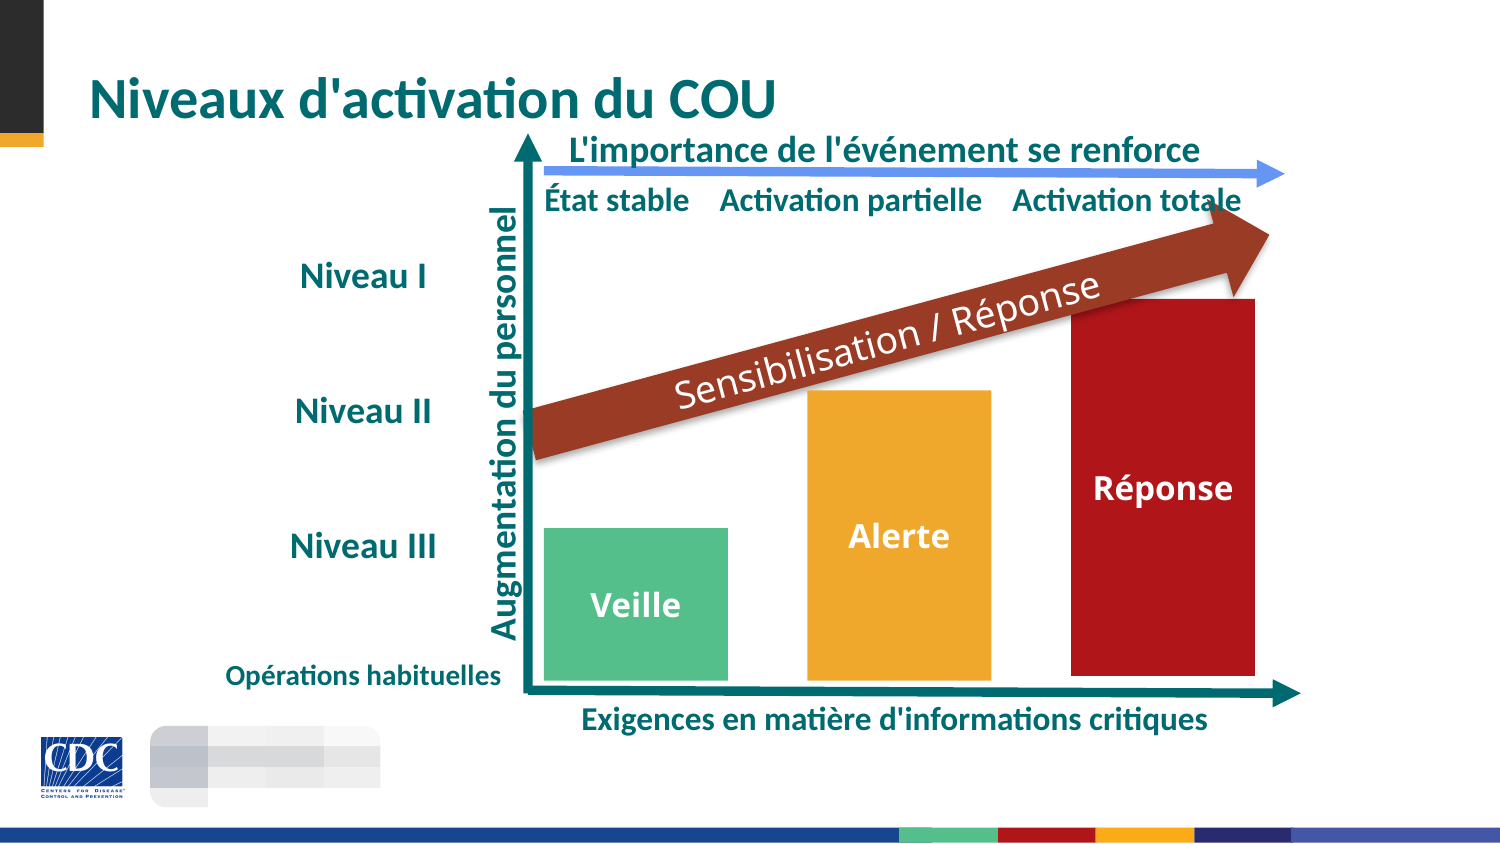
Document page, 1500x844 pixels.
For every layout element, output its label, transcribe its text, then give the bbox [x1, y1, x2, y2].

text_box Exigences en matière d'informations critiques [566, 690, 1233, 745]
text_box Alerte [805, 388, 993, 683]
text_box Veille [542, 526, 730, 683]
text_box État stable Activation partielle Activation totale [531, 170, 1303, 226]
picture [41, 737, 125, 798]
text_box Augmentation du personnel [470, 90, 531, 757]
text_box Réponse [1069, 297, 1257, 678]
text_box [1233, 687, 1301, 700]
title Niveaux d'activation du COU [75, 24, 1425, 138]
text_box Niveau I Niveau II Niveau III Opérations habituelles [199, 243, 470, 699]
text_box Sensibilisation / Réponse [531, 226, 1272, 463]
text_box L'importance de l'événement se renforce [554, 117, 1278, 178]
